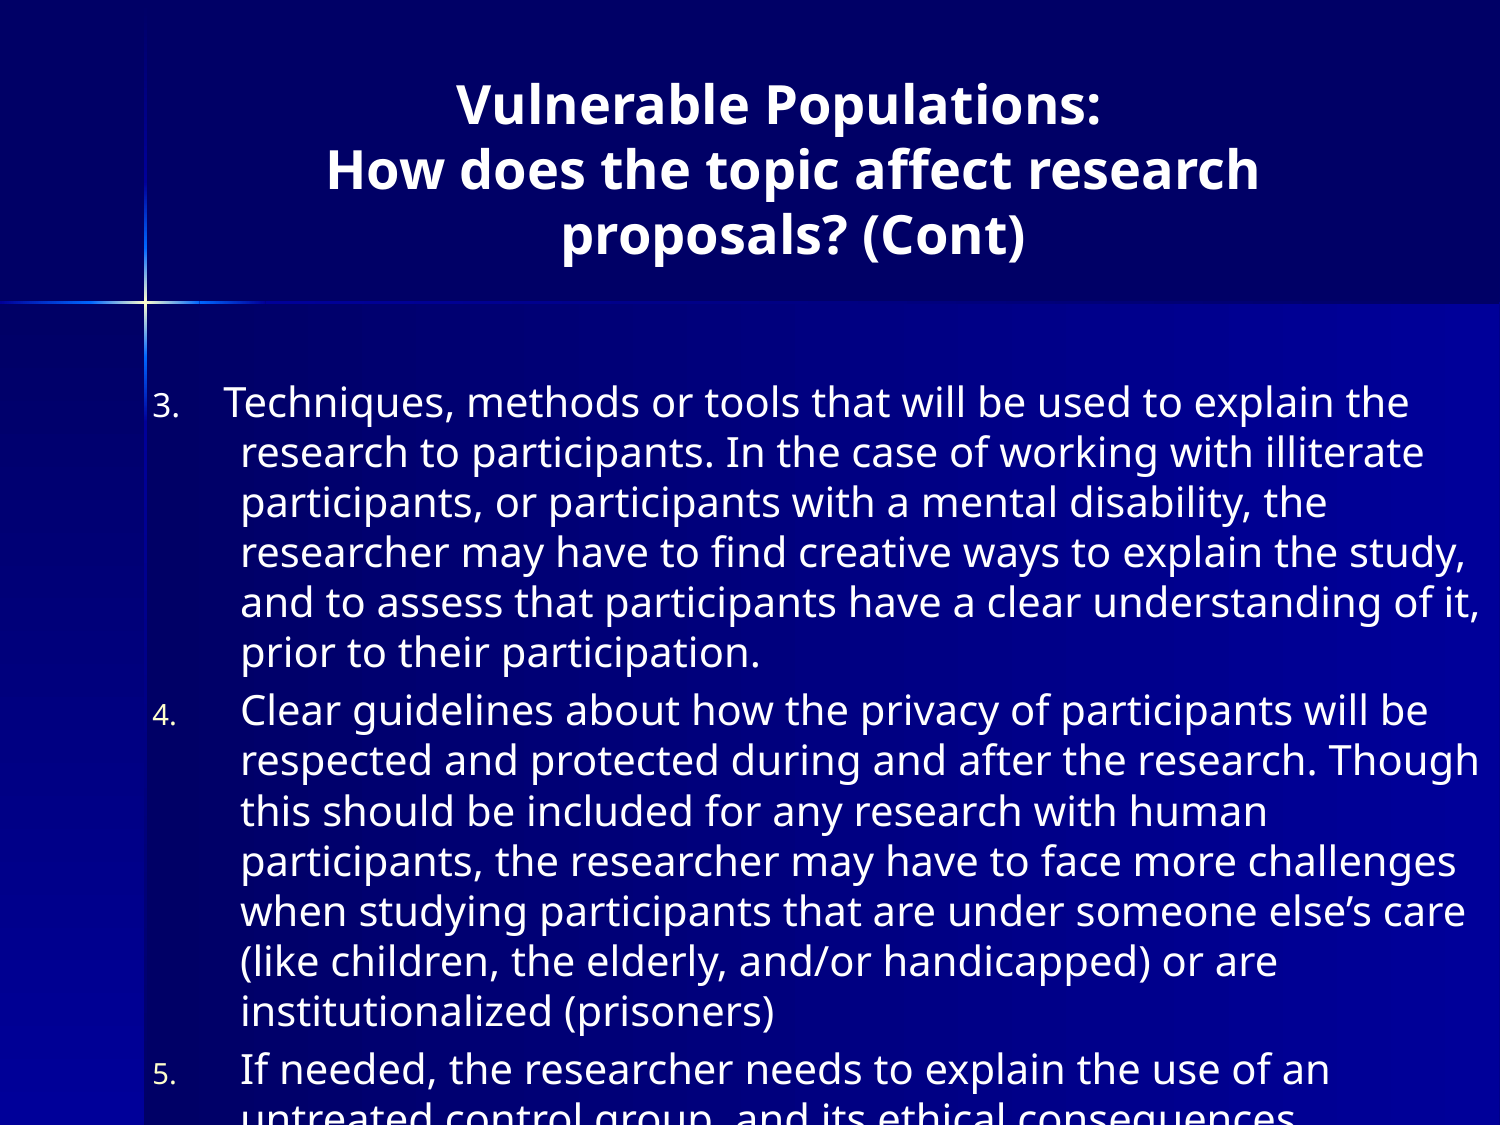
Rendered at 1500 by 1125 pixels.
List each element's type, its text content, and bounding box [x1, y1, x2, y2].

title Vulnerable Populations: How does the topic affect research proposals? (Cont) [174, 49, 1413, 286]
list 3. Techniques, methods or tools that will be used to explain the research to participants. In the case of working with illiterate participants, or participants with a mental disability, the researcher may have to find creative ways to explain the study, and to assess that participants have a clear understanding of it, prior to their participation. Clear guidelines about how the privacy of participants will be respected and protected during and after the research. Though this should be included for any research with human participants, the researcher may have to face more challenges when studying participants that are under someone else’s care (like children, the elderly, and/or handicapped) or are institutionalized (prisoners) If needed, the researcher needs to explain the use of an untreated control group, and its ethical consequences. [137, 324, 1500, 1088]
